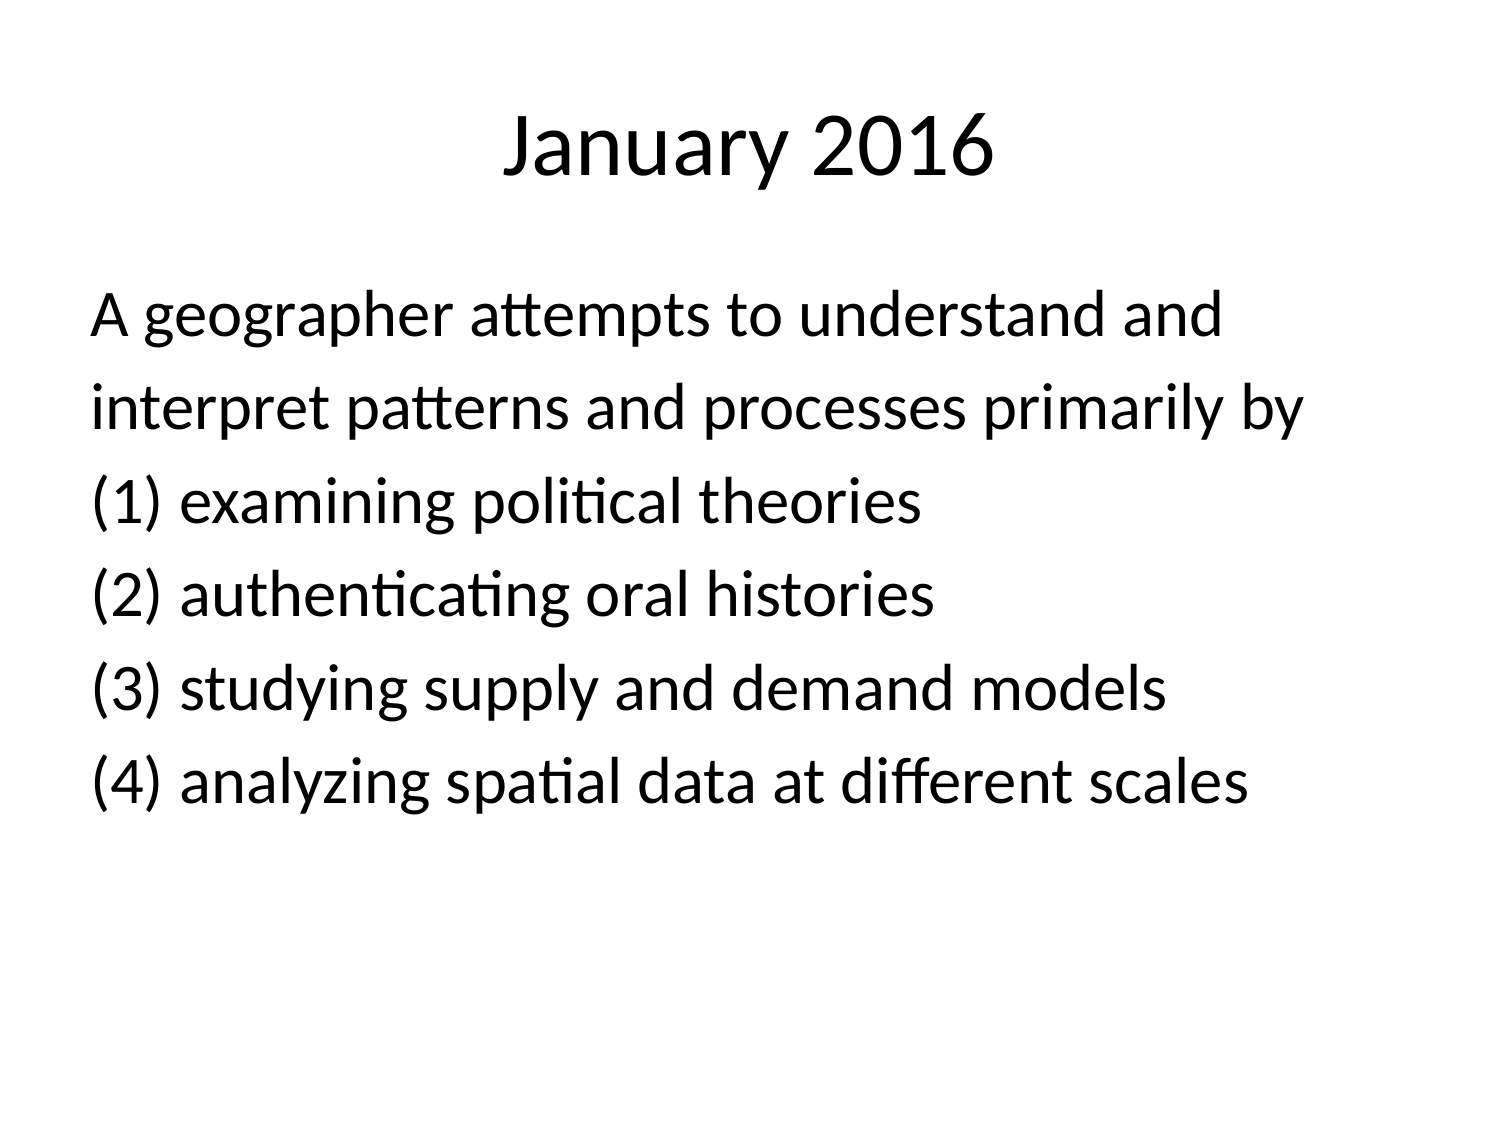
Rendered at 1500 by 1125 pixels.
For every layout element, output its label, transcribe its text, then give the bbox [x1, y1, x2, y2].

title January 2016 [75, 45, 1425, 233]
list A geographer attempts to understand and interpret patterns and processes primarily by (1) examining political theories (2) authenticating oral histories (3) studying supply and demand models (4) analyzing spatial data at different scales [75, 262, 1425, 1005]
